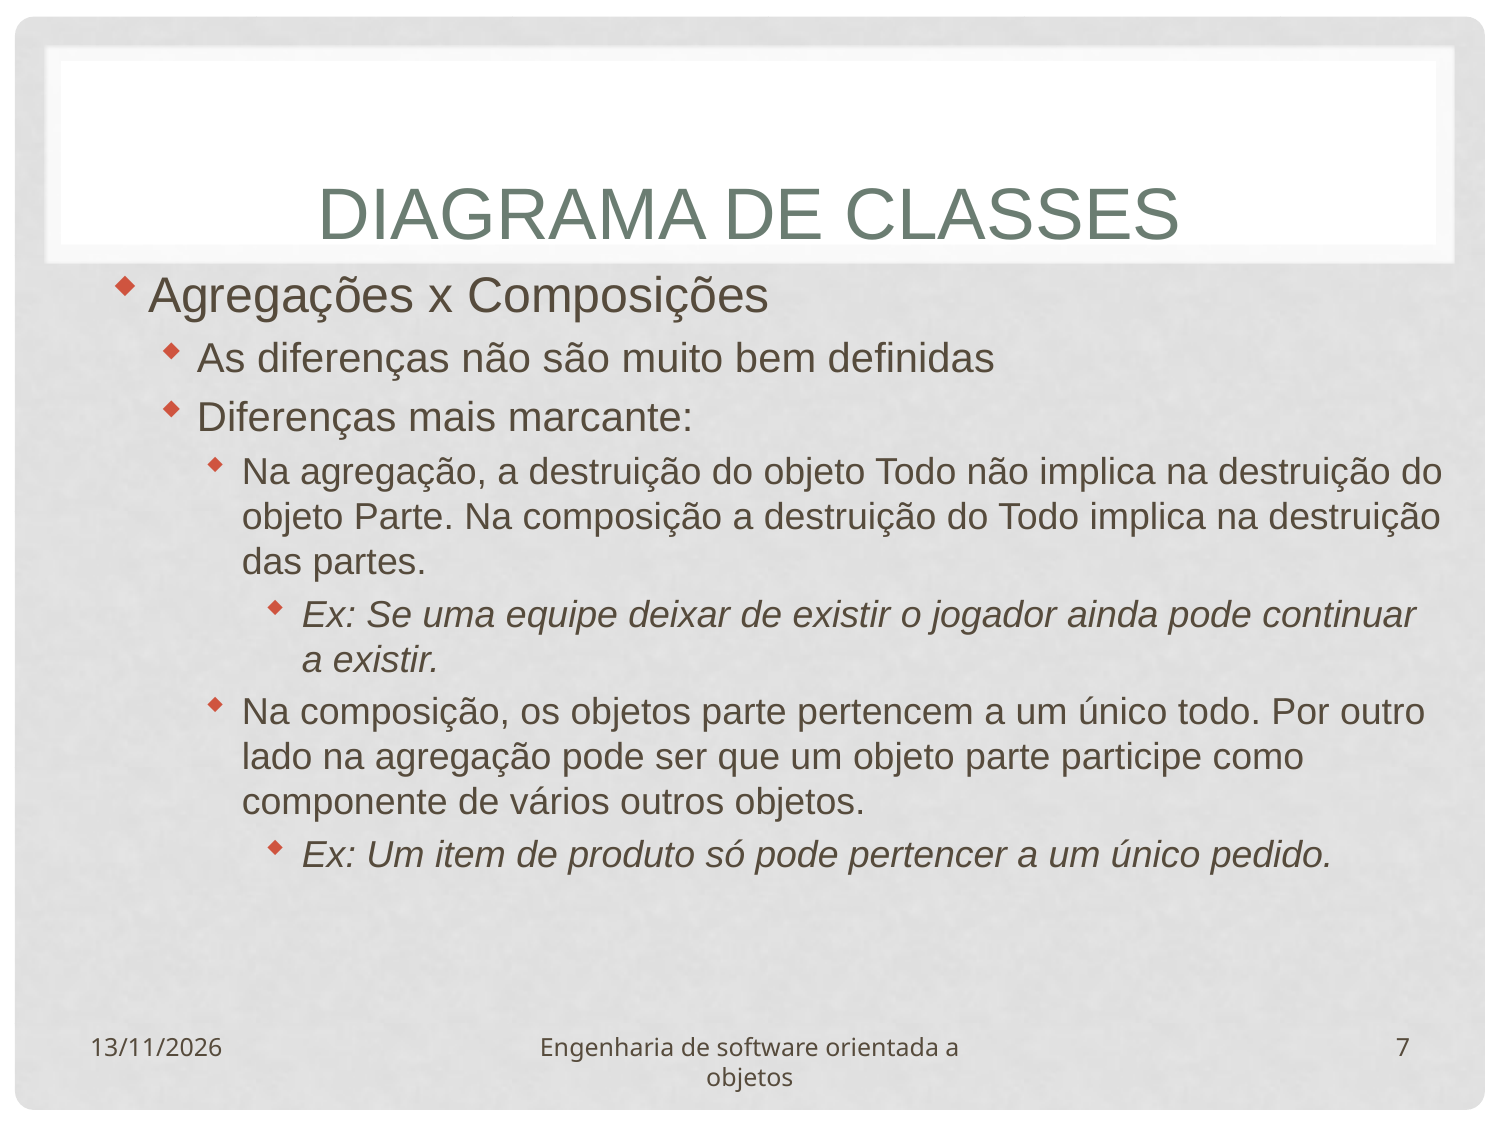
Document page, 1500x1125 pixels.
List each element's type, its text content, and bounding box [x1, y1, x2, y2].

slide_number 7 [1074, 1024, 1425, 1103]
list Agregações x Composições As diferenças não são muito bem definidas Diferenças mais marcante: Na agregação, a destruição do objeto Todo não implica na destruição do objeto Parte. Na composição a destruição do Todo implica na destruição das partes. Ex: Se uma equipe deixar de existir o jogador ainda pode continuar a existir. Na composição, os objetos parte pertencem a um único todo. Por outro lado na agregação pode ser que um objeto parte participe como componente de vários outros objetos. Ex: Um item de produto só pode pertencer a um único pedido. [76, 255, 1459, 1000]
footer Engenharia de software orientada a objetos [512, 1024, 988, 1103]
title Diagrama de Classes [75, 117, 1425, 305]
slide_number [75, 1024, 425, 1103]
